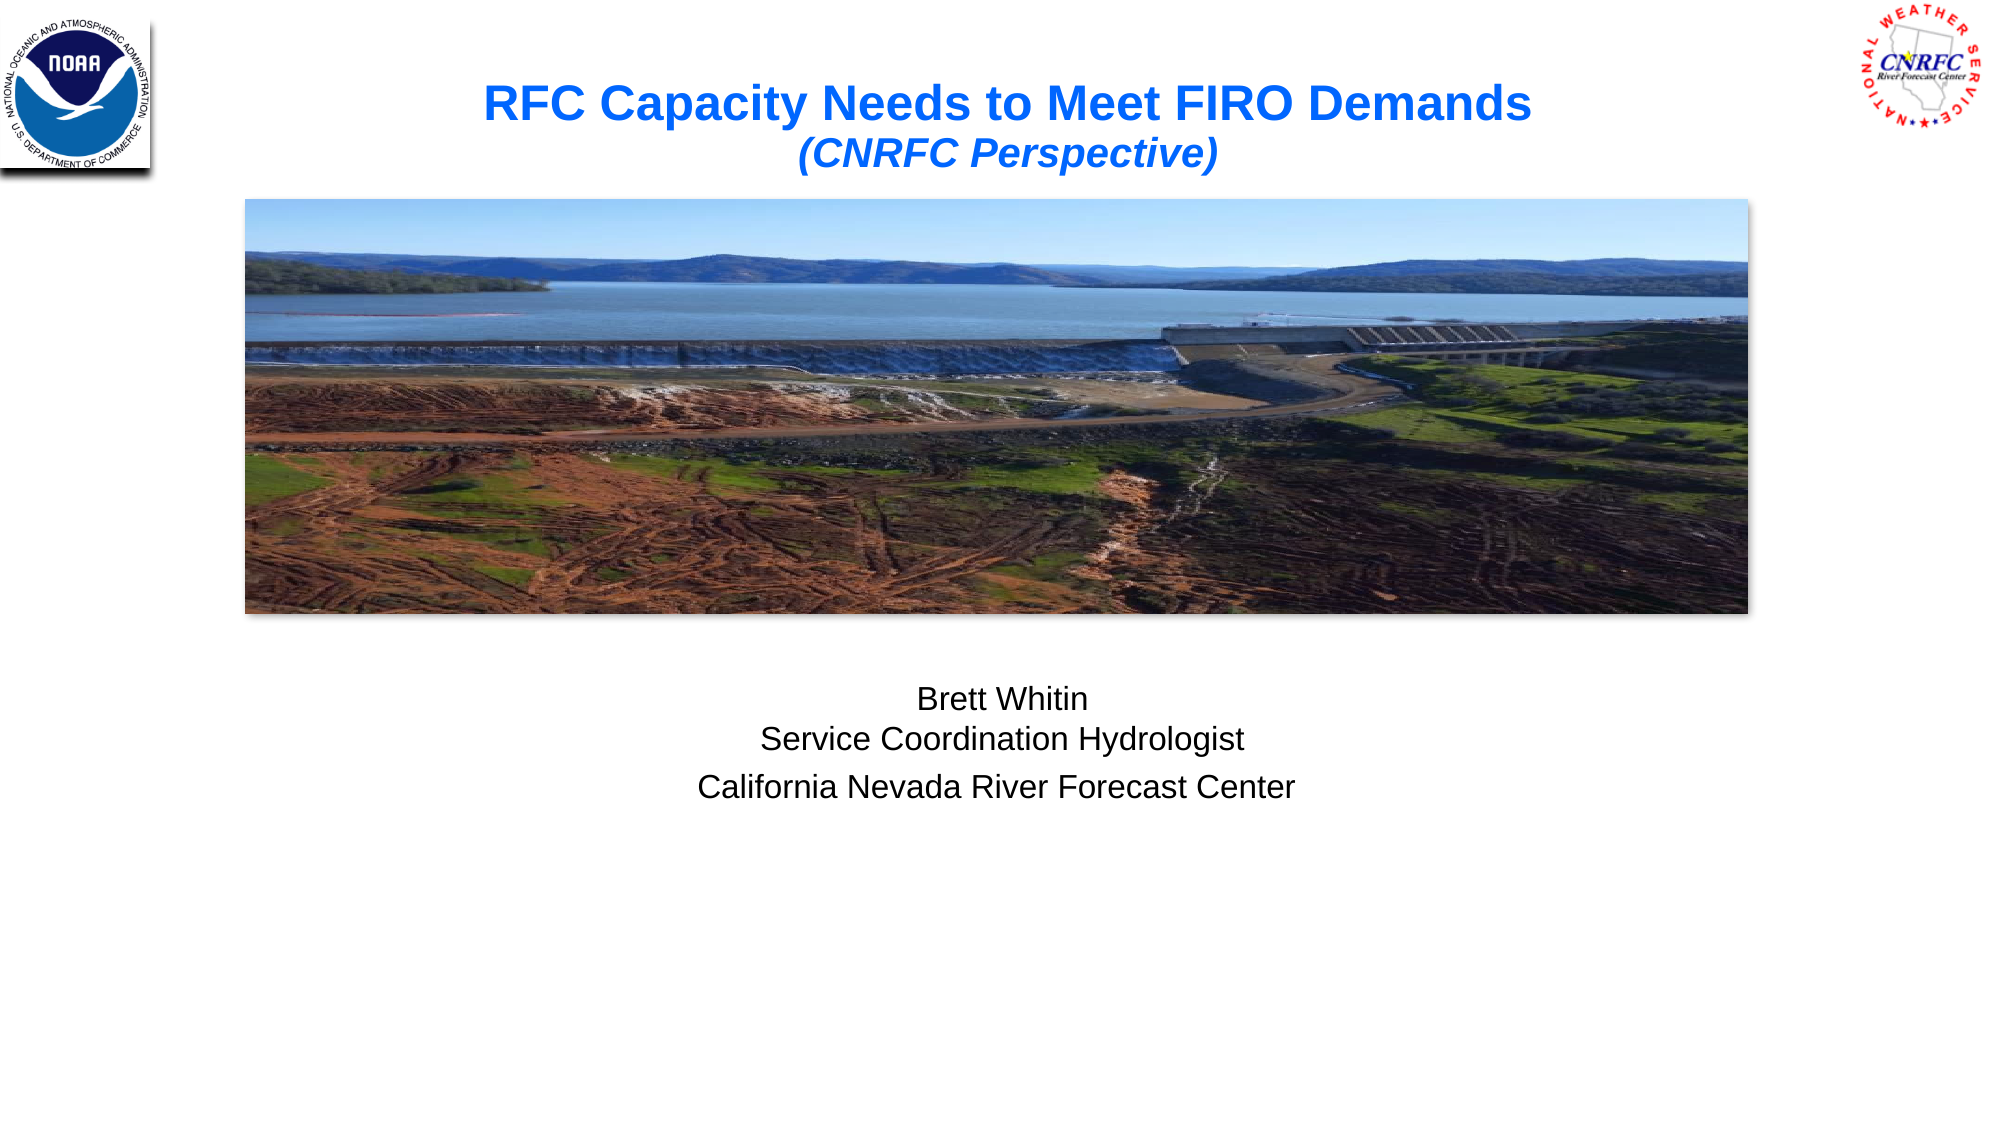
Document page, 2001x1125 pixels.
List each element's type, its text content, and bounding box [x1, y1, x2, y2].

text_box Brett Whitin Service Coordination Hydrologist California Nevada River Forecast Center [521, 669, 1485, 815]
picture [0, 17, 151, 168]
text_box RFC Capacity Needs to Meet FIRO Demands (CNRFC Perspective) [216, 69, 1800, 184]
picture [1855, 0, 1988, 133]
picture [244, 199, 1749, 614]
